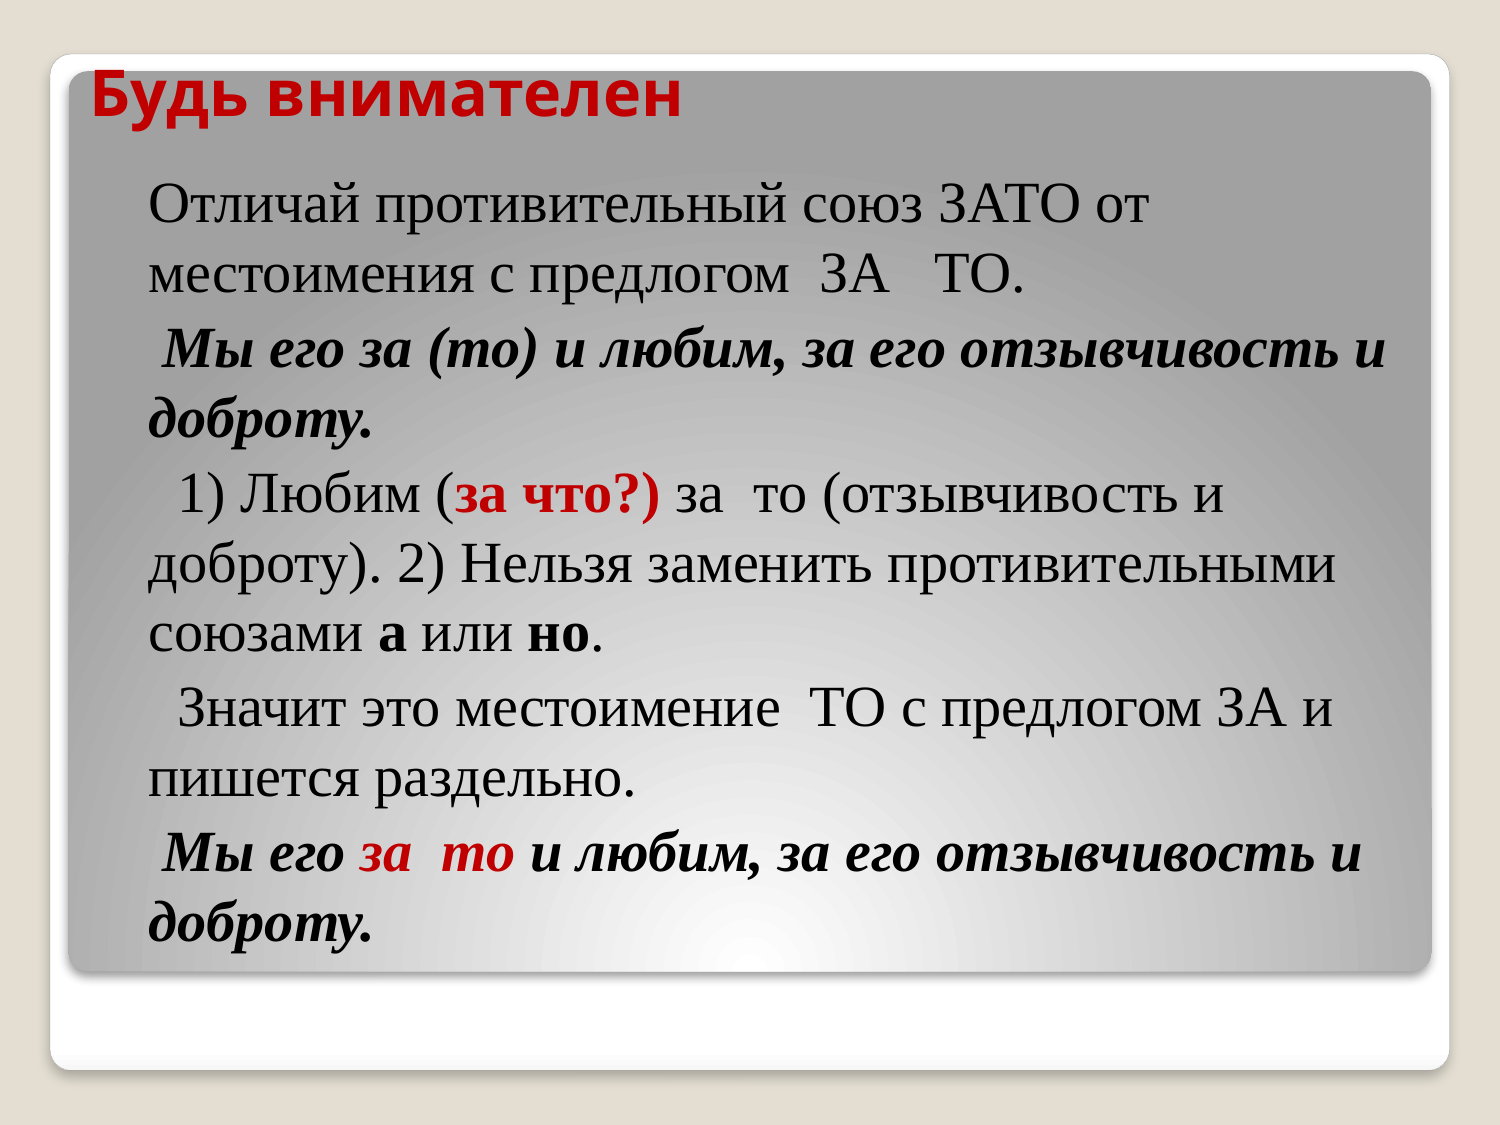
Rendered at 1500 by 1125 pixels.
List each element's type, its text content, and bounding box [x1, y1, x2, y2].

list Отличай противительный союз ЗАТО от местоимения с предлогом ЗА ТО. Мы его за (то) и любим, за его отзывчивость и доброту. 1) Любим (за что?) за то (отзывчивость и доброту). 2) Нельзя заменить противительными союзами а или но. Значит это местоимение ТО с предлогом ЗА и пишется раздельно. Мы его за то и любим, за его отзывчивость и доброту. [75, 149, 1425, 1083]
title Будь внимателен [75, 45, 1425, 138]
